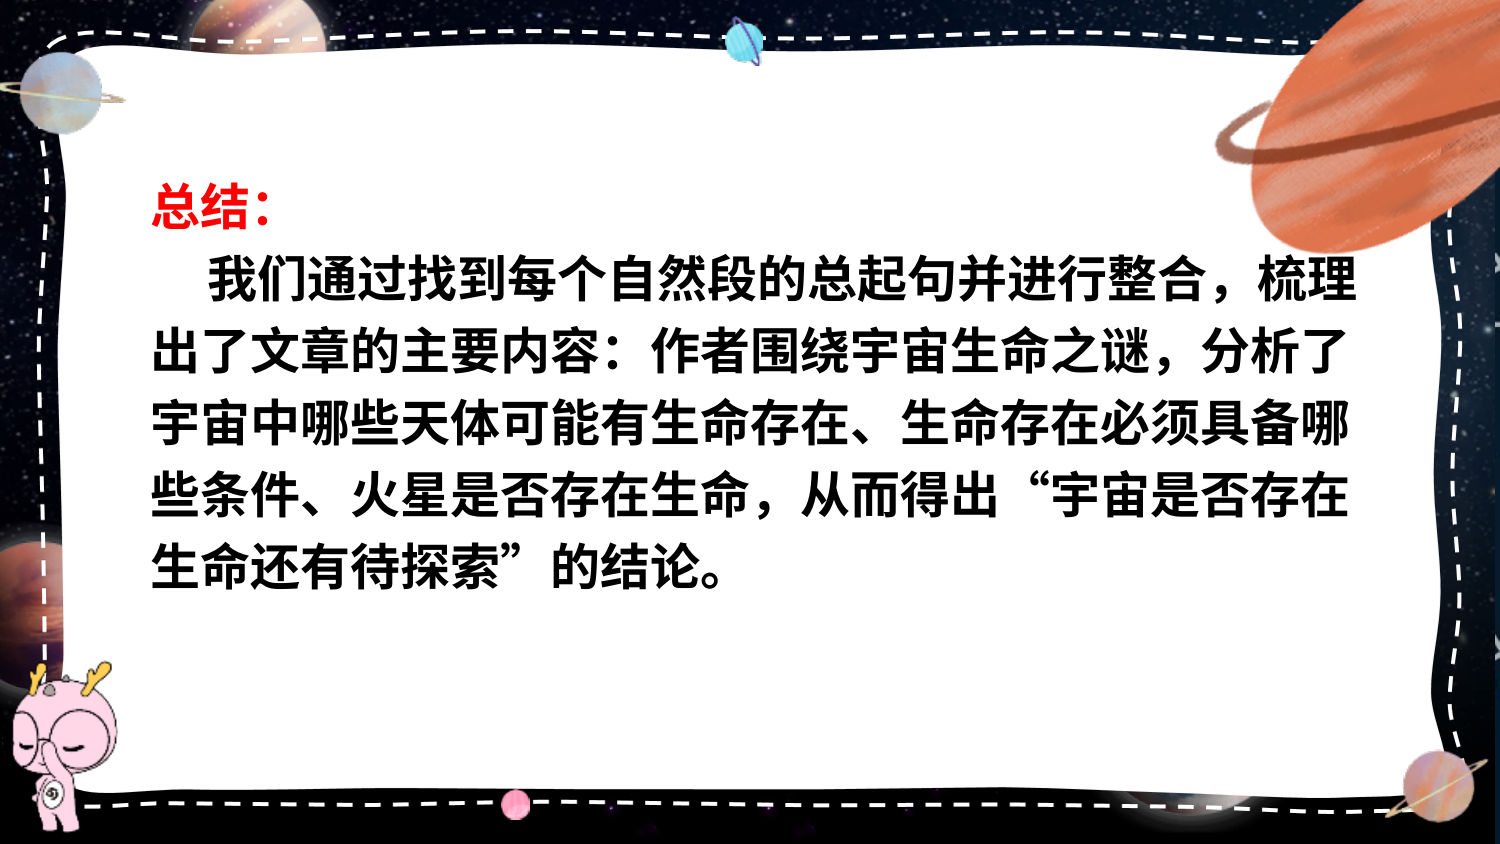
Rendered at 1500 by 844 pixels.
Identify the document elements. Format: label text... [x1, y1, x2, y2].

picture [0, 0, 1500, 844]
text_box 总结： 我们通过找到每个自然段的总起句并进行整合，梳理出了文章的主要内容：作者围绕宇宙生命之谜，分析了宇宙中哪些天体可能有生命存在、生命存在必须具备哪些条件、火星是否存在生命，从而得出“宇宙是否存在生命还有待探索”的结论。 [135, 156, 1412, 603]
